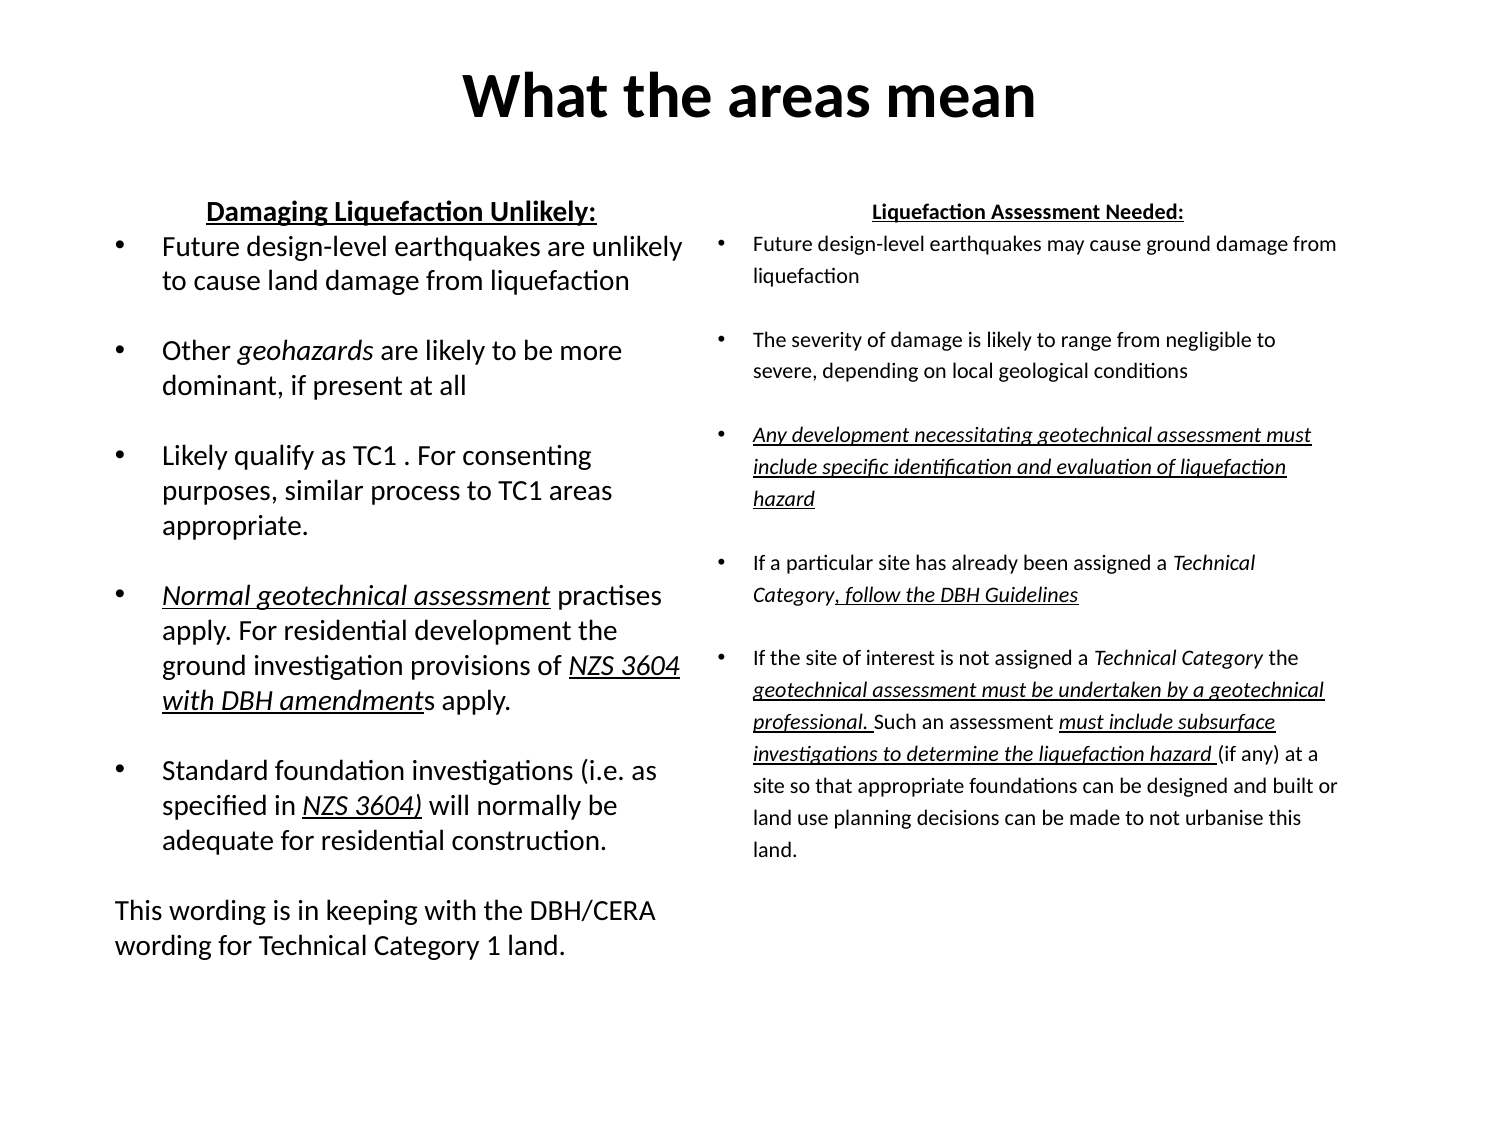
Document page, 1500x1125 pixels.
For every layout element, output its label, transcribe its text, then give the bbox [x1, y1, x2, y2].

text_box Damaging Liquefaction Unlikely: Future design-level earthquakes are unlikely to cause land damage from liquefaction Other geohazards are likely to be more dominant, if present at all Likely qualify as TC1 . For consenting purposes, similar process to TC1 areas appropriate. Normal geotechnical assessment practises apply. For residential development the ground investigation provisions of NZS 3604 with DBH amendments apply. Standard foundation investigations (i.e. as specified in NZS 3604) will normally be adequate for residential construction. This wording is in keeping with the DBH/CERA wording for Technical Category 1 land. [100, 184, 703, 1014]
title What the areas mean [75, 45, 1425, 233]
list Liquefaction Assessment Needed: Future design-level earthquakes may cause ground damage from liquefaction The severity of damage is likely to range from negligible to severe, depending on local geological conditions Any development necessitating geotechnical assessment must include specific identification and evaluation of liquefaction hazard If a particular site has already been assigned a Technical Category, follow the DBH Guidelines If the site of interest is not assigned a Technical Category the geotechnical assessment must be undertaken by a geotechnical professional. Such an assessment must include subsurface investigations to determine the liquefaction hazard (if any) at a site so that appropriate foundations can be designed and built or land use planning decisions can be made to not urbanise this land. [703, 184, 1355, 927]
